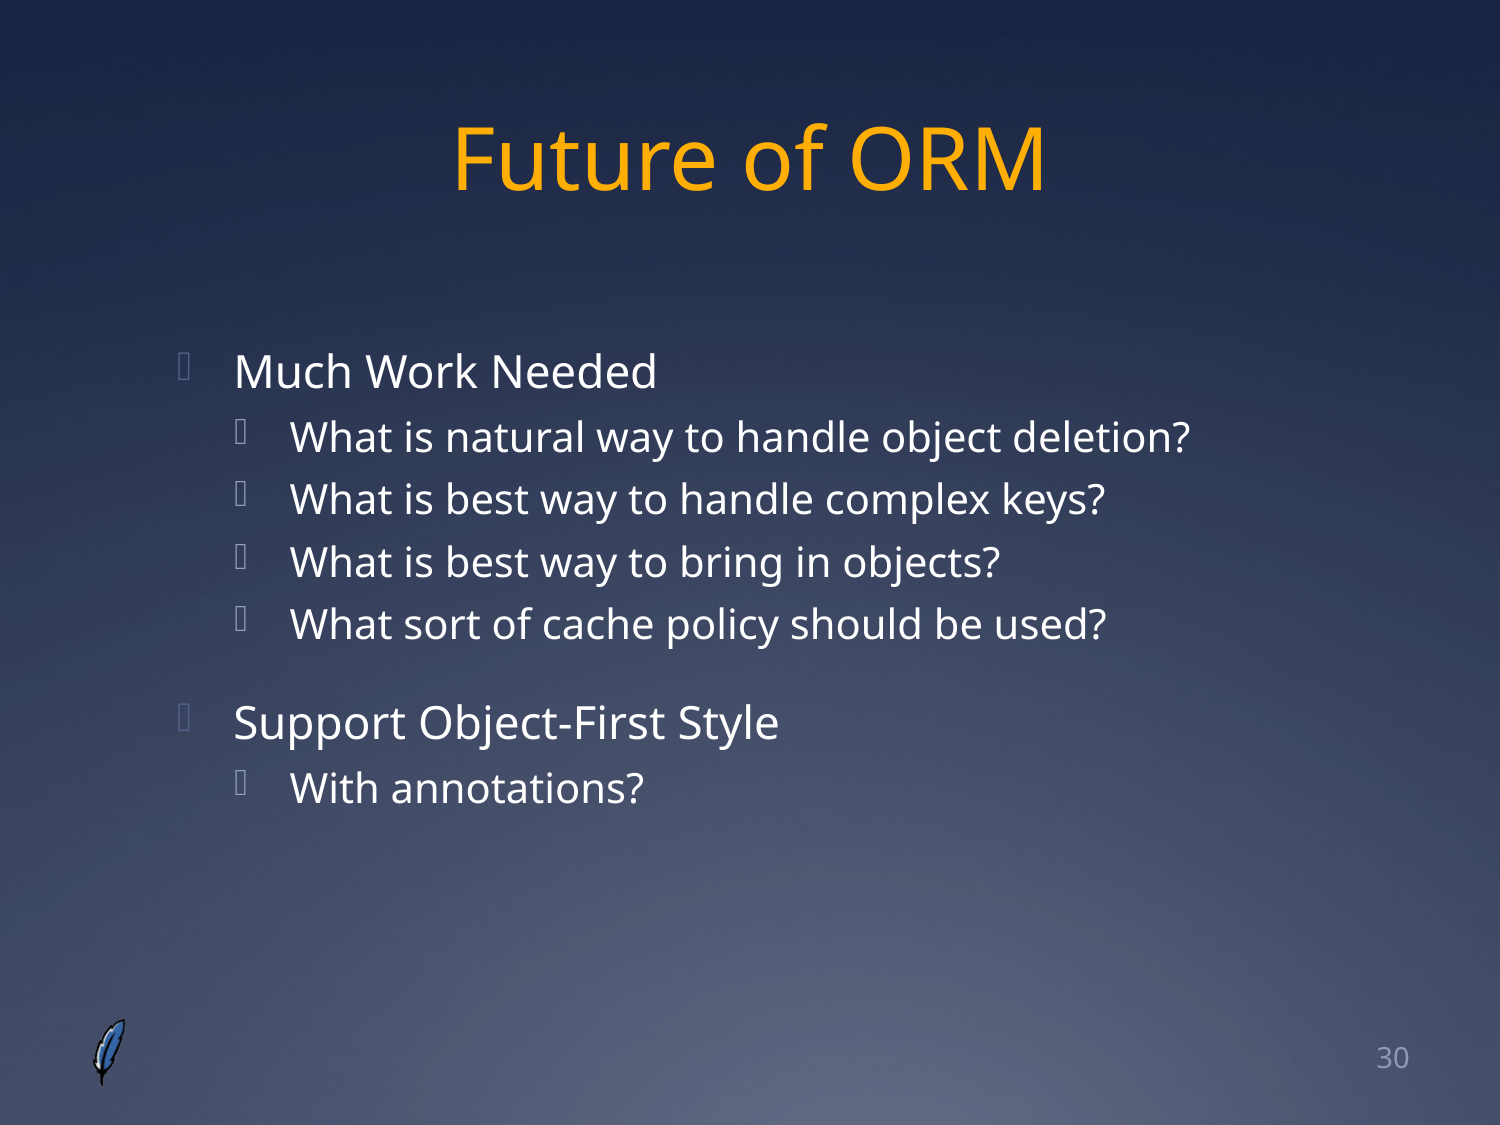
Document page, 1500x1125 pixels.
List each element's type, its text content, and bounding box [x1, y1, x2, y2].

slide_number 30 [1325, 1029, 1425, 1090]
title Future of ORM [100, 95, 1400, 225]
list Much Work Needed What is natural way to handle object deletion? What is best way to handle complex keys? What is best way to bring in objects? What sort of cache policy should be used? Support Object-First Style With annotations? [162, 335, 1338, 1005]
picture [75, 1019, 143, 1088]
